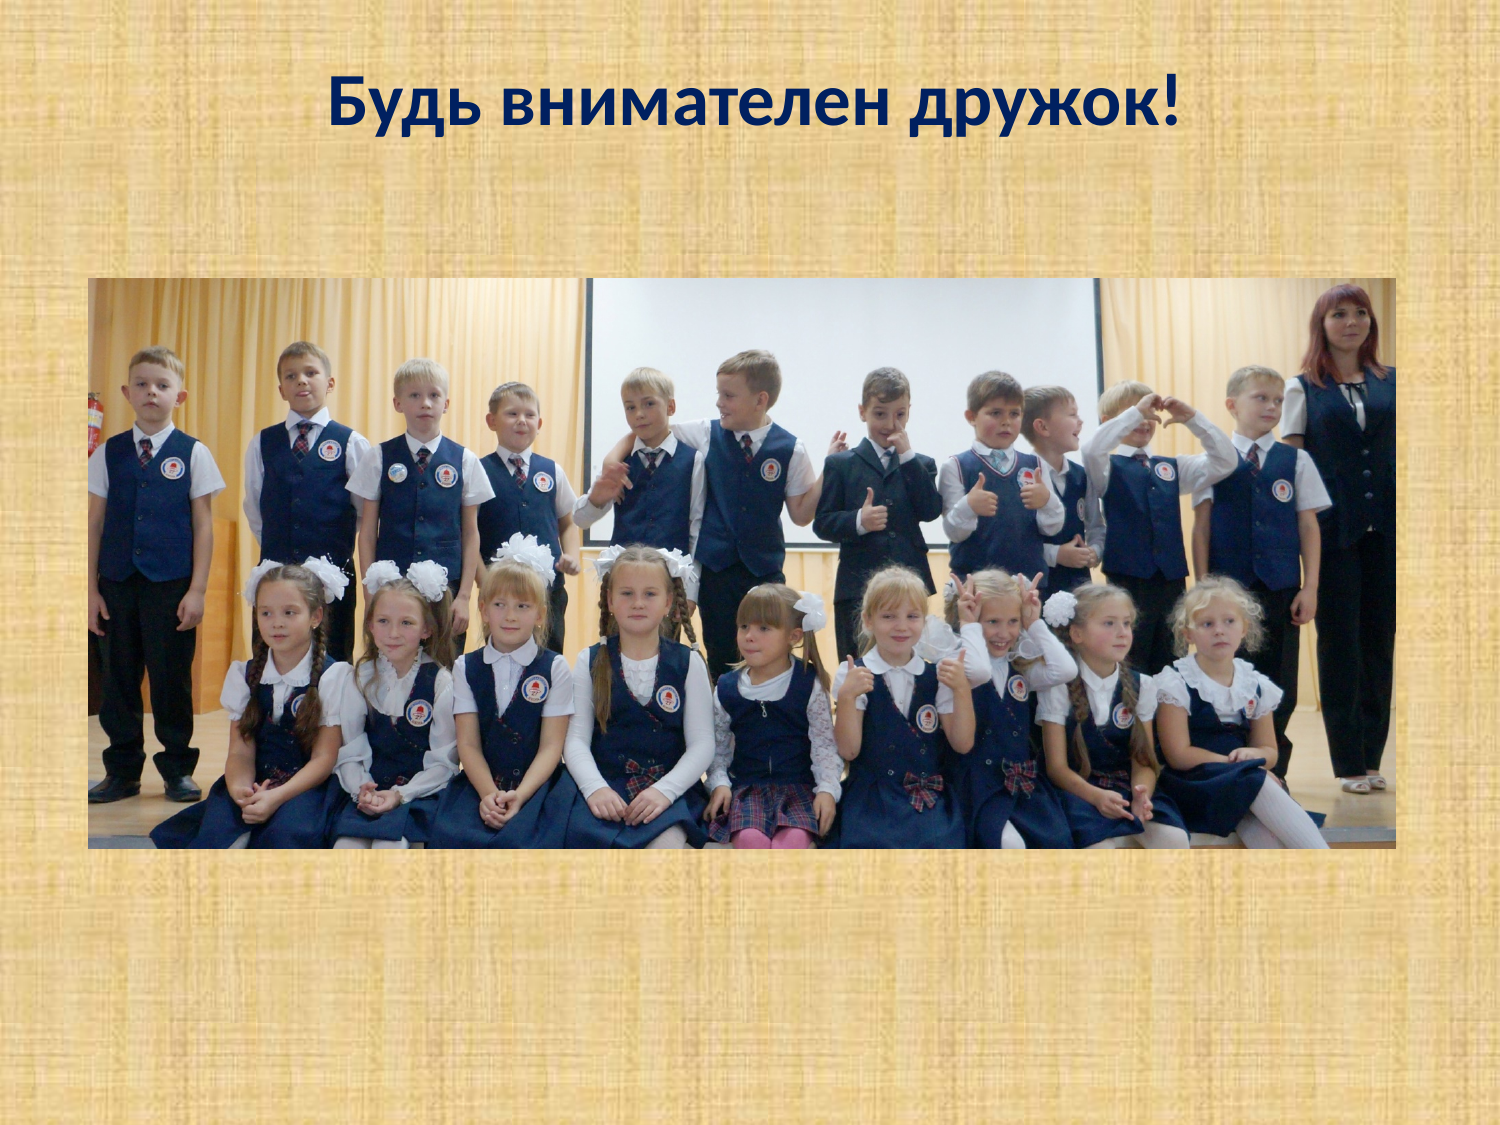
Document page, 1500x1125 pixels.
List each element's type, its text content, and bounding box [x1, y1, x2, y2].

picture [0, 0, 1500, 1125]
text_box Будь внимателен дружок! [313, 42, 1270, 148]
